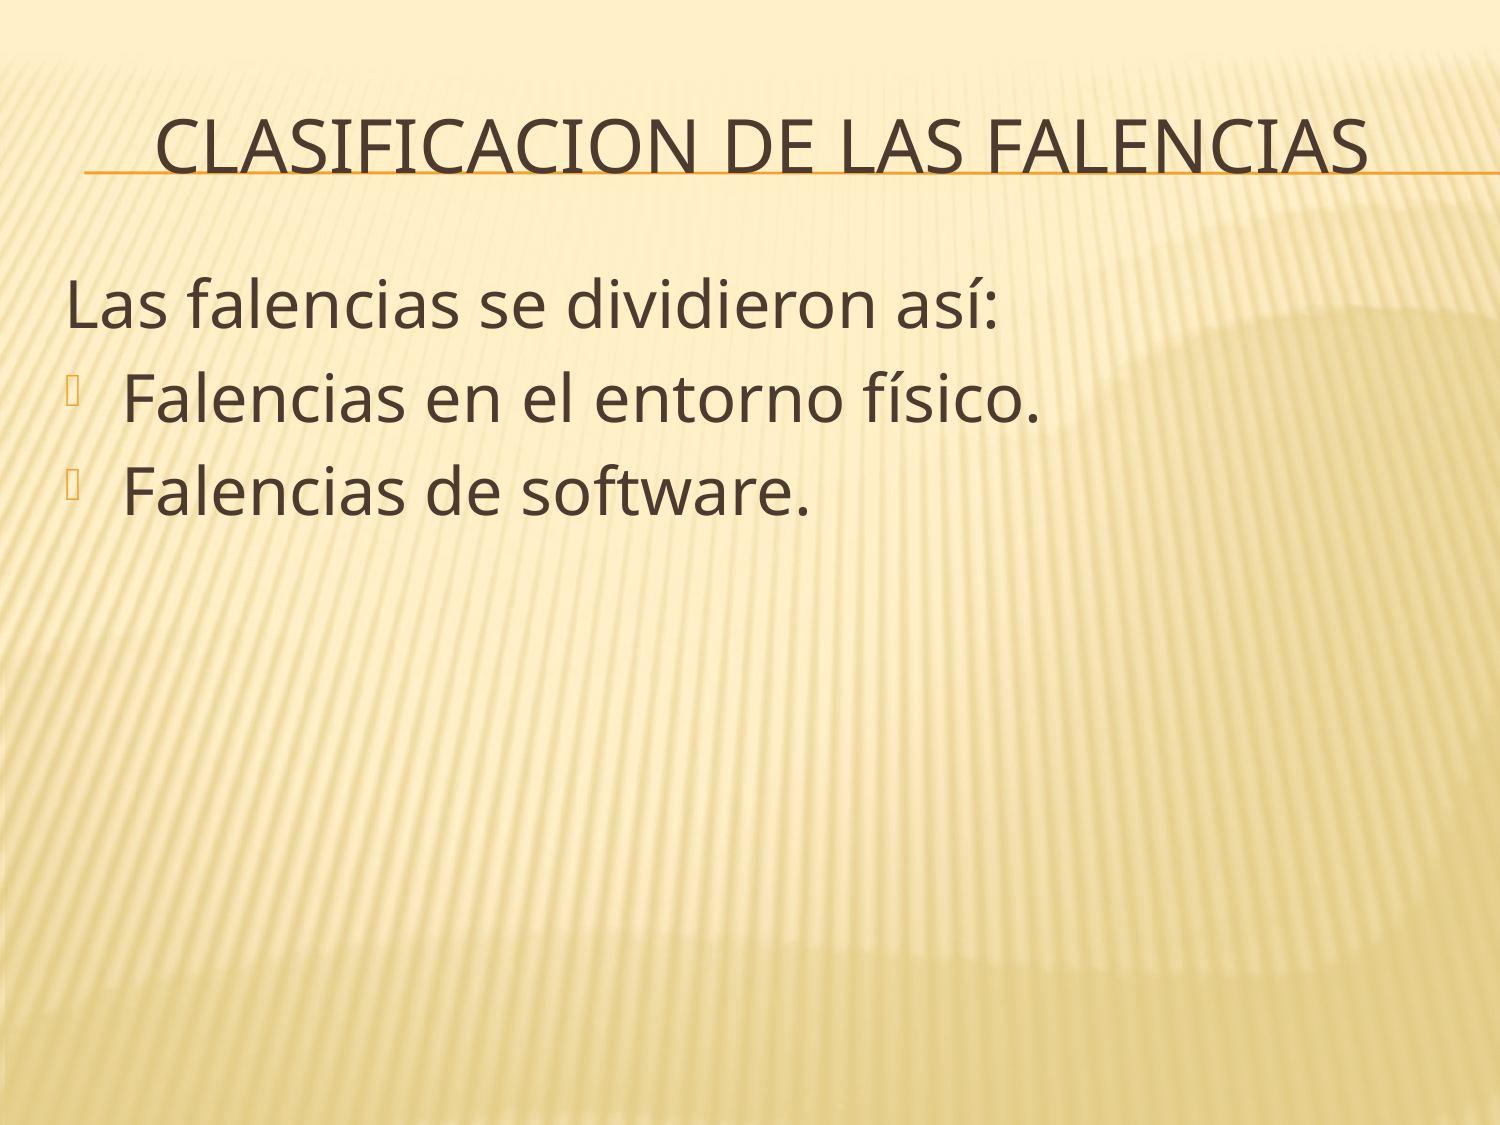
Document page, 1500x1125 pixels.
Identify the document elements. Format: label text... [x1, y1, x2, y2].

list Las falencias se dividieron así: Falencias en el entorno físico. Falencias de software. [50, 254, 1475, 998]
title CLASIFICACION DE LAS FALENCIAS [50, 75, 1475, 213]
